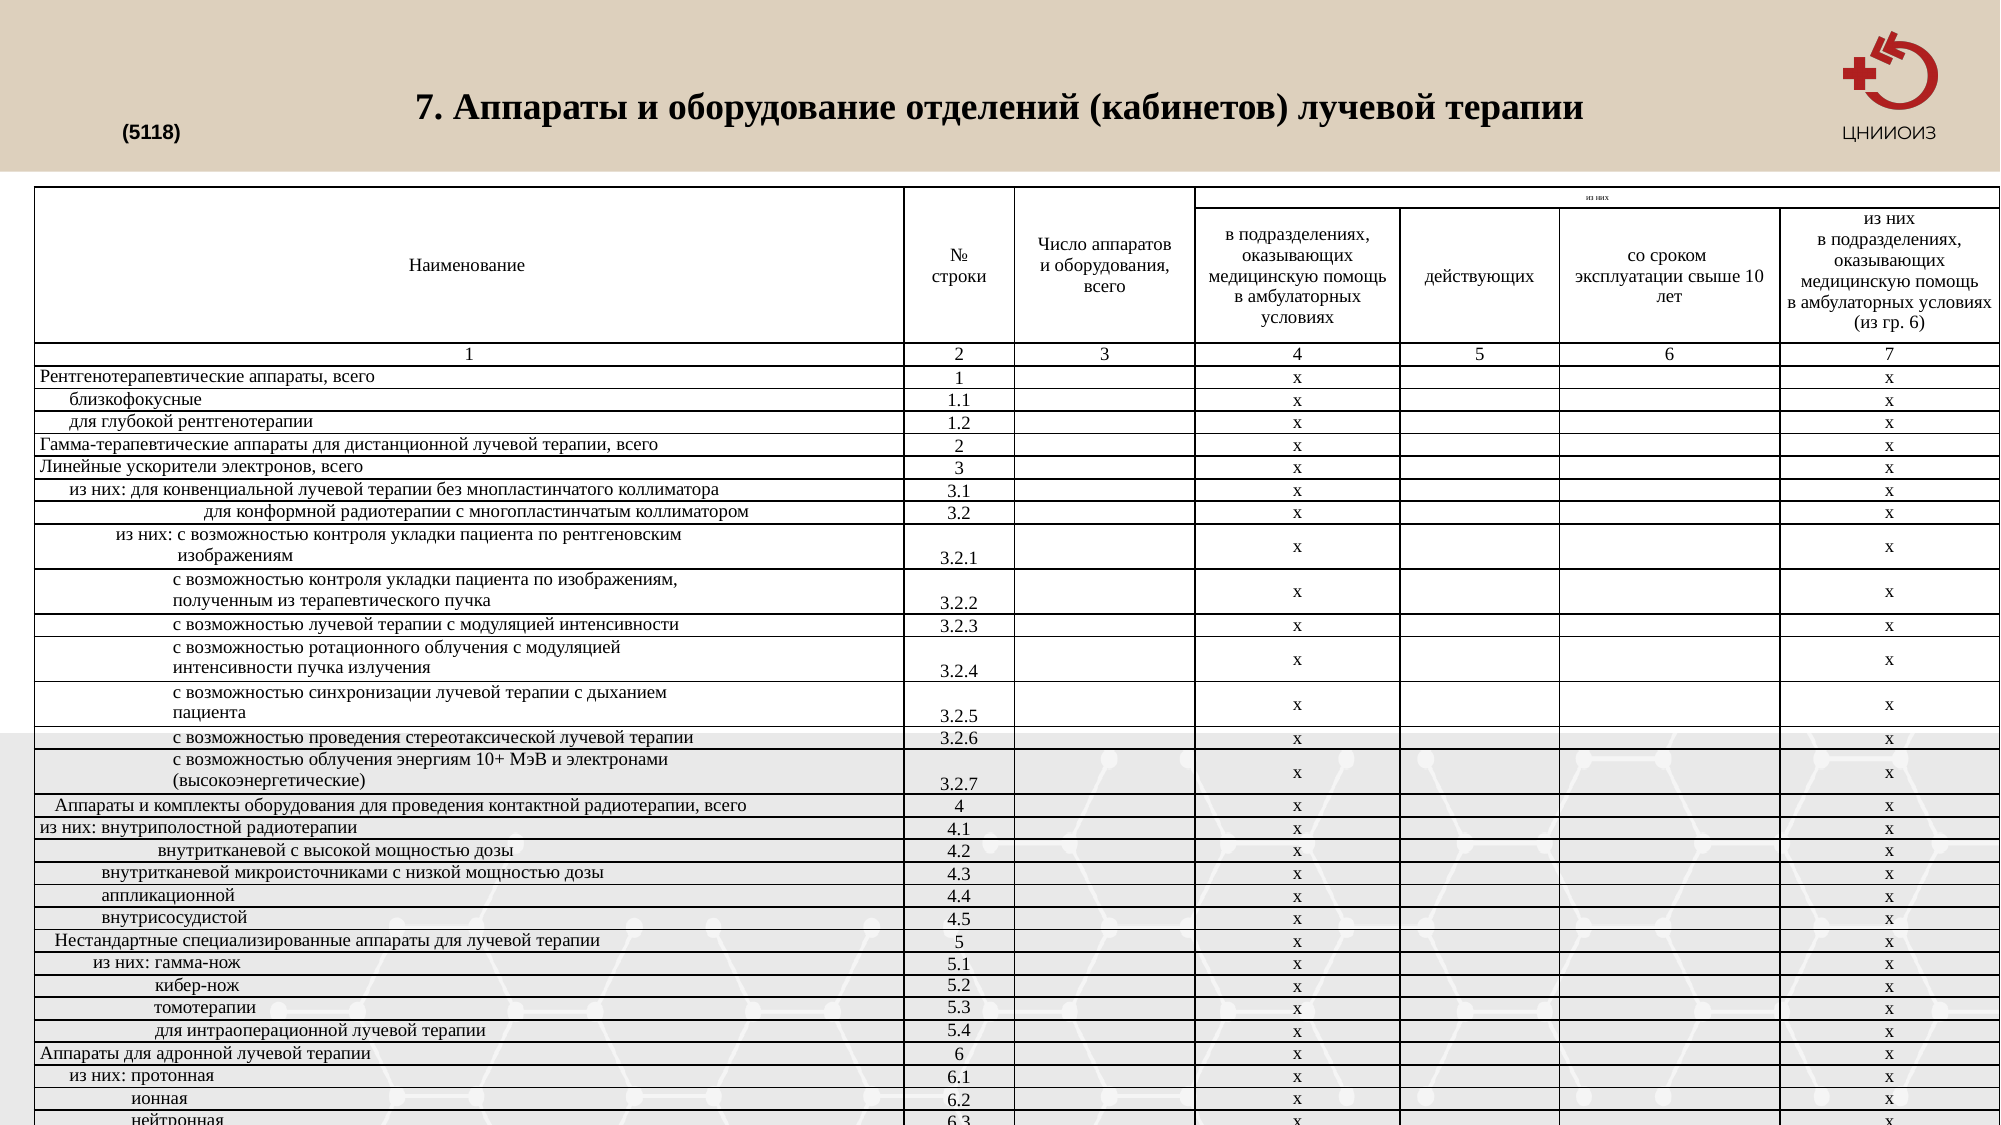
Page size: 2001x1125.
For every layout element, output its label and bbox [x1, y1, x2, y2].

table_cell [1401, 615, 1559, 636]
table_cell [1781, 615, 1999, 636]
table_cell [1560, 570, 1779, 613]
table_cell [1196, 412, 1399, 433]
table_cell [35, 570, 903, 613]
picture [1843, 31, 1938, 142]
table_cell [1196, 525, 1399, 568]
table_cell [905, 727, 1014, 733]
table_cell [1015, 434, 1194, 455]
table_cell [905, 480, 1014, 500]
table_cell [35, 457, 903, 478]
table_cell [35, 367, 903, 388]
table_cell [1401, 457, 1559, 478]
table_cell [1560, 727, 1779, 733]
picture [0, 733, 2000, 1125]
table_cell [905, 412, 1014, 433]
table_cell [1015, 682, 1194, 726]
table_cell [1015, 457, 1194, 478]
table_cell [1560, 637, 1779, 681]
table_cell [905, 525, 1014, 568]
table_cell [1401, 727, 1559, 733]
table_cell [1560, 367, 1779, 388]
table_cell [35, 682, 903, 726]
table_cell [1781, 480, 1999, 500]
table_cell [1015, 389, 1194, 410]
table_cell [1781, 367, 1999, 388]
table_cell [905, 682, 1014, 726]
table_cell [1196, 209, 1399, 342]
table_cell [1781, 570, 1999, 613]
text_box [0, 0, 2000, 173]
table_header [35, 188, 903, 342]
table_cell [1781, 525, 1999, 568]
table_cell [1015, 615, 1194, 636]
table_cell [35, 727, 903, 733]
table_cell [1560, 434, 1779, 455]
table_cell [1196, 727, 1399, 733]
table_cell [905, 434, 1014, 455]
table_cell [1196, 615, 1399, 636]
table_cell [1781, 389, 1999, 410]
table_cell [1196, 570, 1399, 613]
table_cell [1015, 344, 1194, 365]
table_cell [1401, 525, 1559, 568]
table_cell [35, 502, 903, 523]
table_cell [35, 412, 903, 433]
table_cell [1015, 412, 1194, 433]
table_cell [35, 637, 903, 681]
table_cell [1196, 434, 1399, 455]
table_cell [1196, 637, 1399, 681]
table_cell [905, 389, 1014, 410]
table_cell [1781, 412, 1999, 433]
table_cell [905, 344, 1014, 365]
table_cell [1196, 502, 1399, 523]
table_cell [1015, 480, 1194, 500]
table_cell [1401, 682, 1559, 726]
table_cell [1015, 727, 1194, 733]
table_cell [1560, 344, 1779, 365]
table_cell [1401, 389, 1559, 410]
table_cell [1196, 389, 1399, 410]
table_cell [905, 637, 1014, 681]
table_cell [1401, 209, 1559, 342]
table_cell [1401, 502, 1559, 523]
table_cell [1015, 502, 1194, 523]
table_cell [1401, 367, 1559, 388]
table_cell [1401, 434, 1559, 455]
table_cell [1560, 457, 1779, 478]
table_cell [1196, 457, 1399, 478]
table_cell [1401, 480, 1559, 500]
table_header [1015, 188, 1194, 342]
table_cell [1401, 412, 1559, 433]
table_cell [35, 434, 903, 455]
table_cell [1781, 682, 1999, 726]
table_cell [1560, 412, 1779, 433]
table_cell [1015, 637, 1194, 681]
table_cell [1781, 344, 1999, 365]
table_cell [1196, 682, 1399, 726]
table_cell [35, 389, 903, 410]
table_cell [905, 615, 1014, 636]
table_cell [1196, 367, 1399, 388]
table_cell [1560, 389, 1779, 410]
table_cell [1196, 480, 1399, 500]
table_cell [1196, 344, 1399, 365]
table_cell [905, 502, 1014, 523]
table_header [905, 188, 1014, 342]
table_header [1196, 188, 1999, 207]
table_cell [1560, 209, 1779, 342]
table_cell [1401, 637, 1559, 681]
table_cell [1781, 727, 1999, 733]
table_cell [1015, 570, 1194, 613]
table_cell [1781, 457, 1999, 478]
table_cell [1781, 209, 1999, 342]
table_cell [1560, 525, 1779, 568]
table_cell [1015, 525, 1194, 568]
table_cell [905, 570, 1014, 613]
table_cell [35, 525, 903, 568]
table_cell [1015, 367, 1194, 388]
table_cell [1401, 570, 1559, 613]
table_cell [1560, 502, 1779, 523]
table_cell [905, 367, 1014, 388]
table_cell [35, 344, 903, 365]
table_cell [905, 457, 1014, 478]
table_cell [1781, 502, 1999, 523]
table_cell [1560, 615, 1779, 636]
table_cell [1781, 434, 1999, 455]
table_cell [35, 480, 903, 500]
table_cell [35, 615, 903, 636]
table_cell [1781, 637, 1999, 681]
table_cell [1401, 344, 1559, 365]
table_cell [1560, 682, 1779, 726]
table_cell [1560, 480, 1779, 500]
